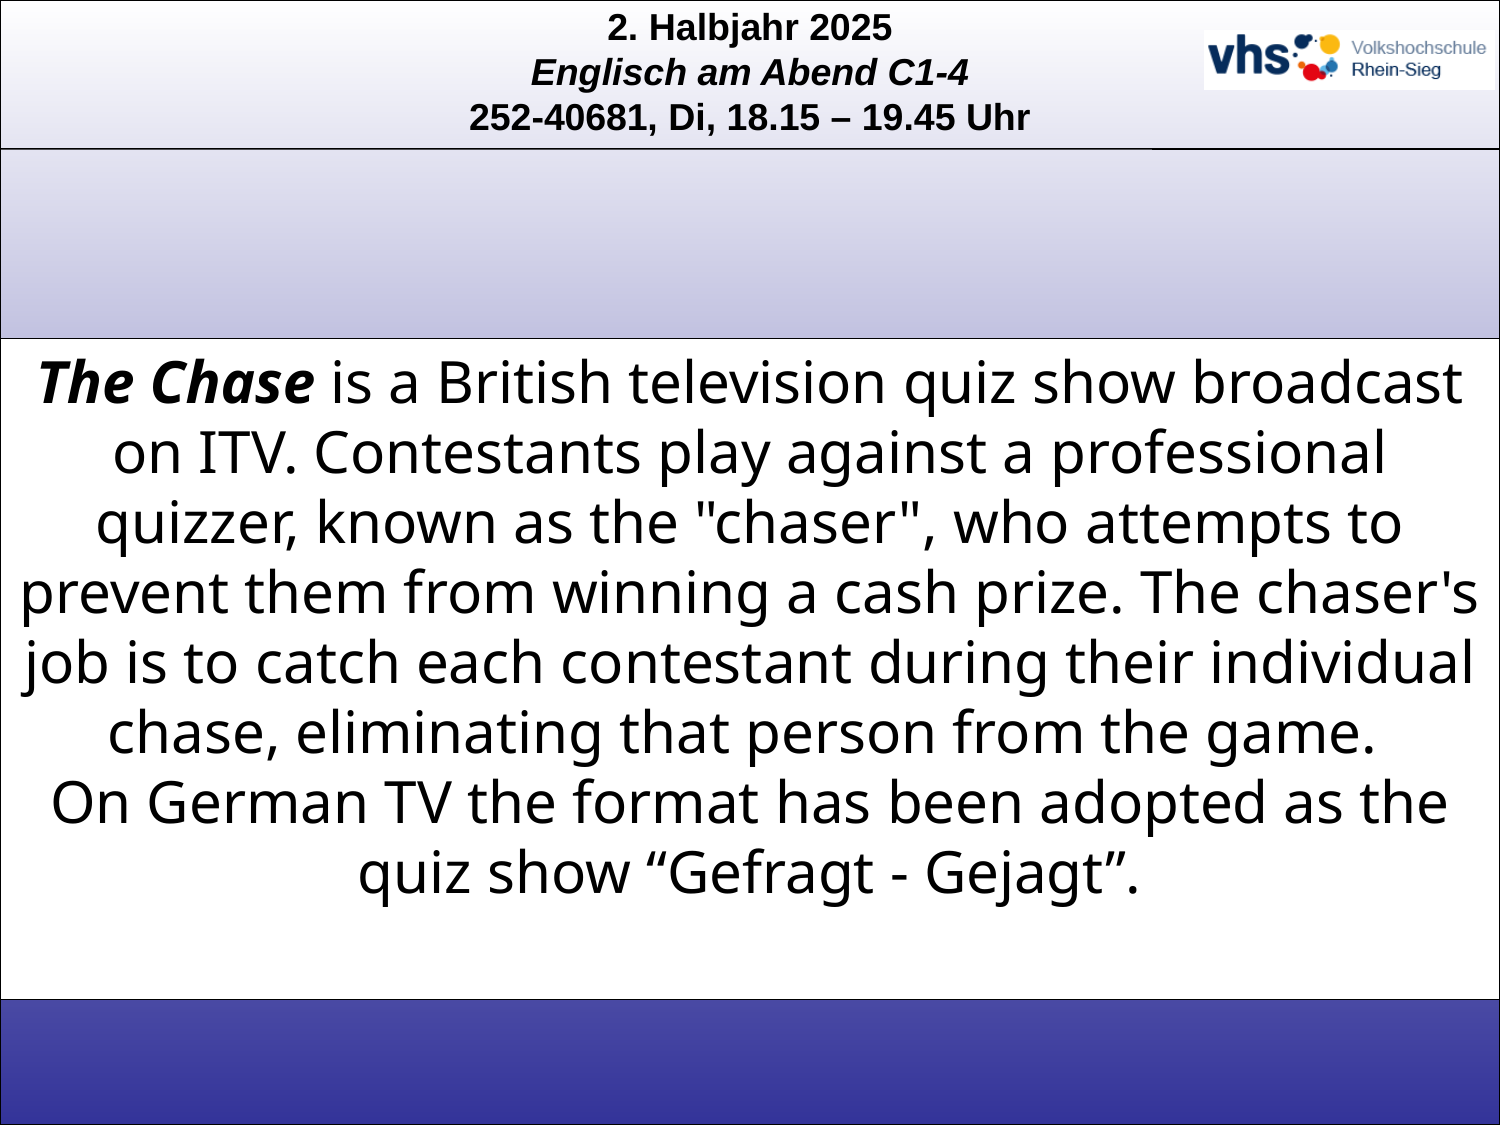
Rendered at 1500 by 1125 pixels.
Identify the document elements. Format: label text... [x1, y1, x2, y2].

title The Chase is a British television quiz show broadcast on ITV. Contestants play against a professional quizzer, known as the "chaser", who attempts to prevent them from winning a cash prize. The chaser's job is to catch each contestant during their individual chase, eliminating that person from the game. On German TV the format has been adopted as the quiz show “Gefragt - Gejagt”. [0, 338, 1500, 1000]
picture [1204, 30, 1495, 90]
